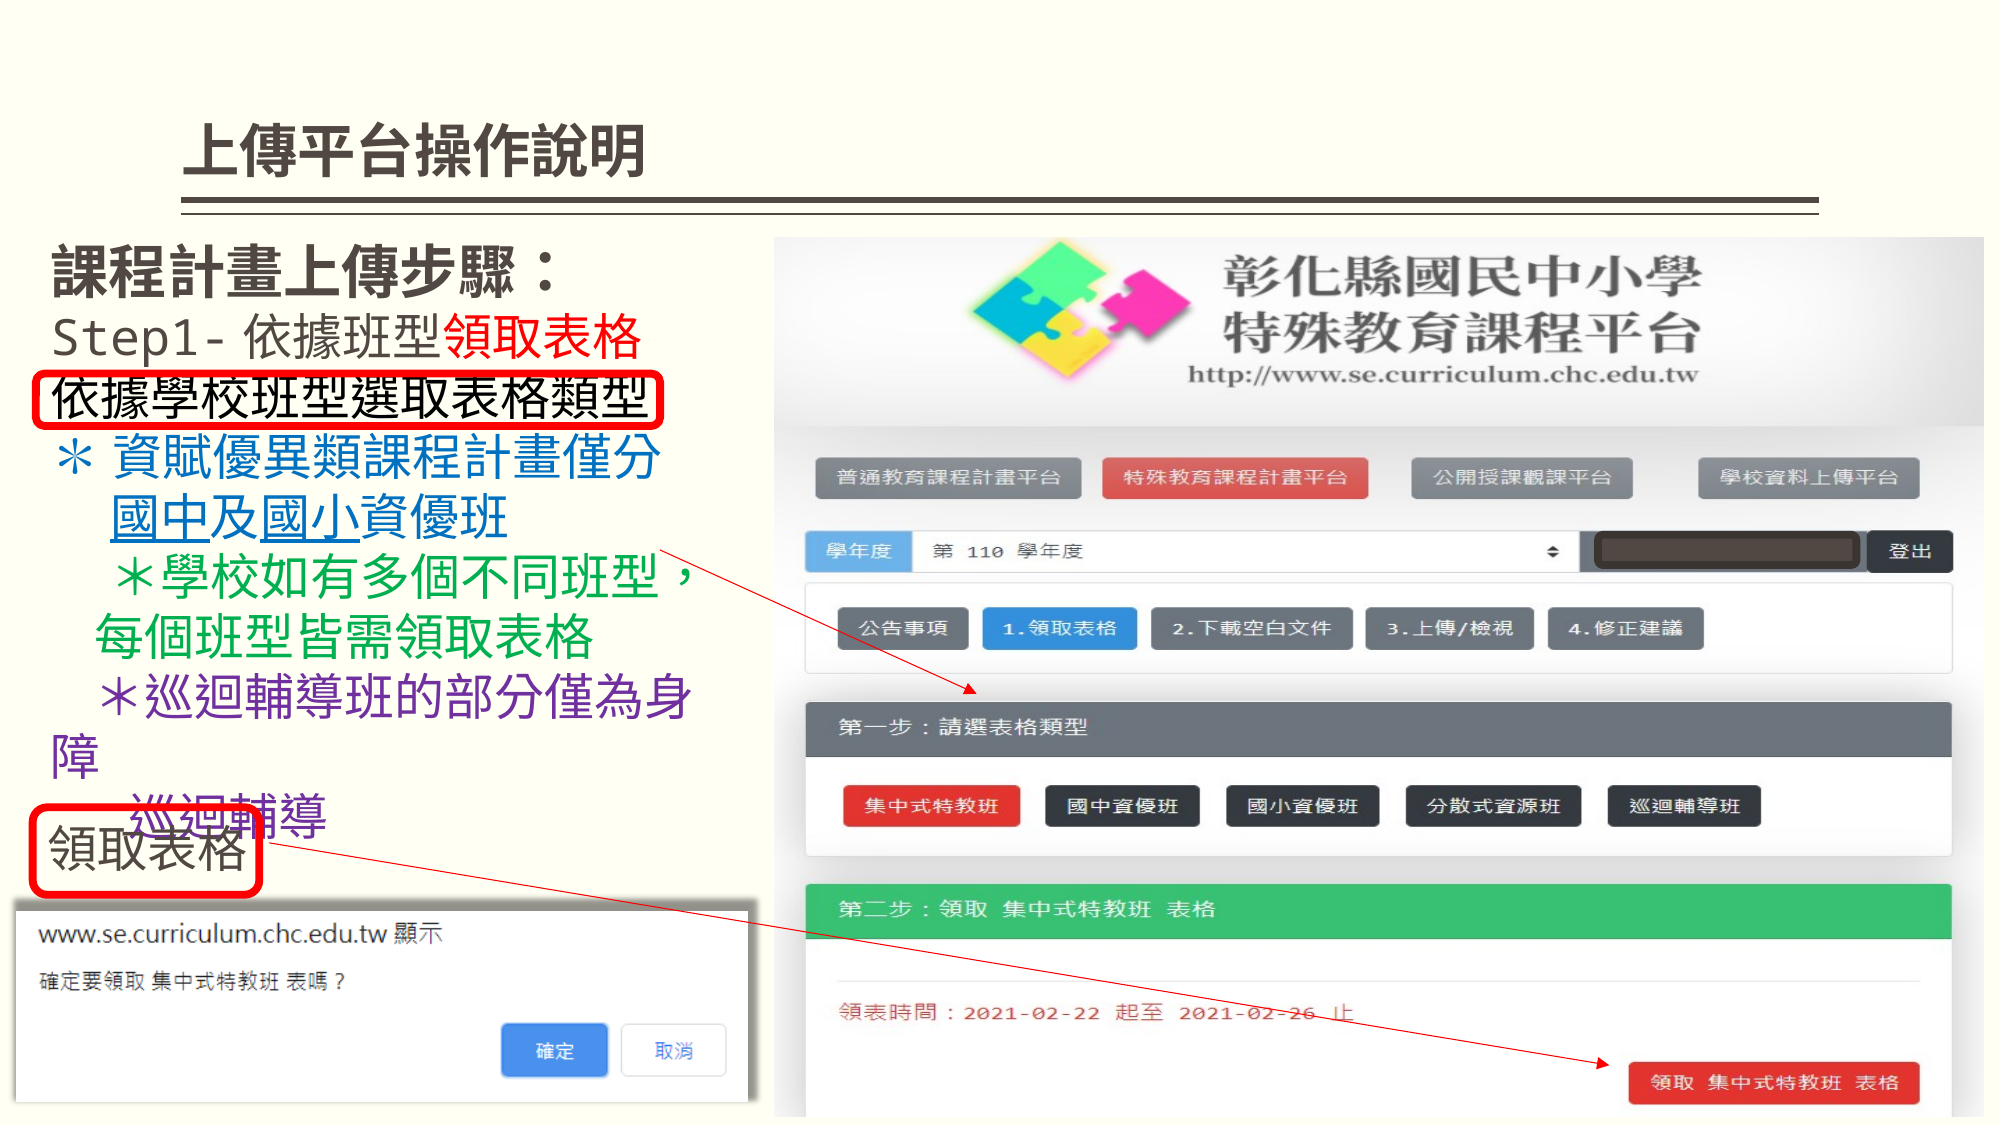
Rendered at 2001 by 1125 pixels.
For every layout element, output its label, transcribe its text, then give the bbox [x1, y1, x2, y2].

text_box 課程計畫上傳步驟： Step1-依據班型領取表格 依據學校班型選取表格類型 ✽資賦優異類課程計畫僅分 國中及國小資優班 ＊學校如有多個不同班型， 每個班型皆需領取表格 ＊巡迴輔導班的部分僅為身障 巡迴輔導 [35, 228, 754, 841]
picture [774, 237, 1984, 1118]
text_box [28, 811, 263, 891]
picture [8, 893, 765, 1107]
title 上傳平台操作說明 [181, 12, 1819, 193]
text_box [33, 803, 259, 810]
text_box [31, 369, 665, 430]
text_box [660, 549, 977, 694]
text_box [269, 842, 1610, 1066]
text_box 領取表格 [32, 810, 281, 885]
